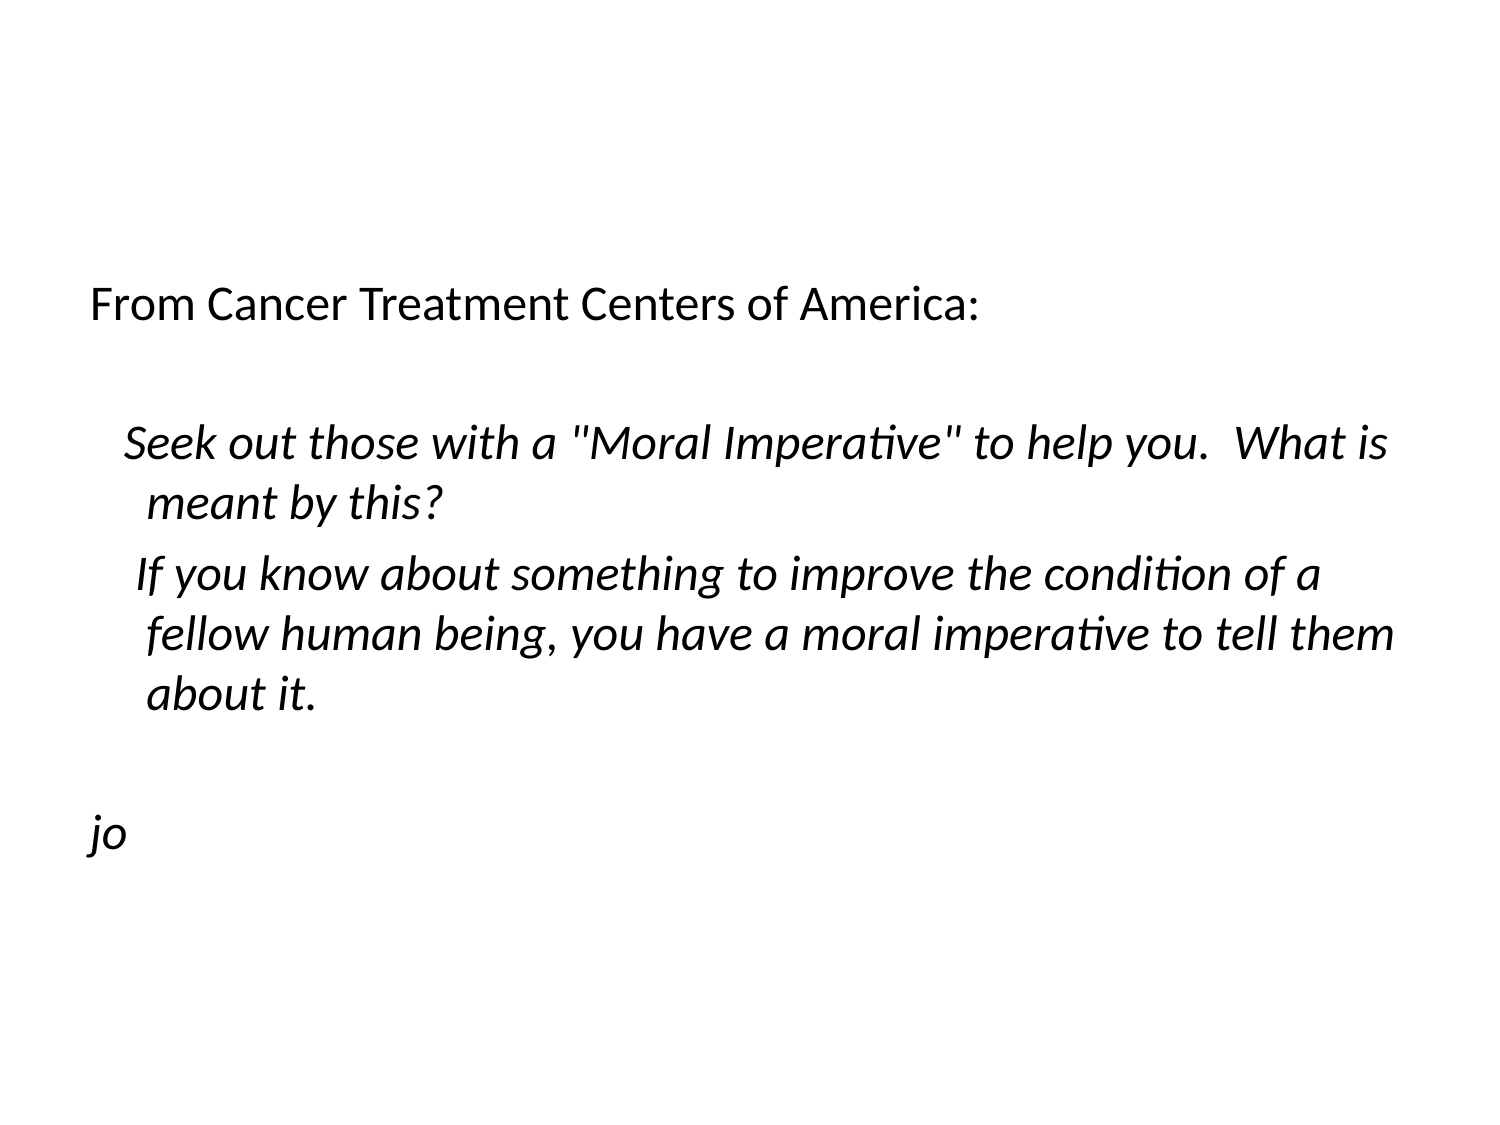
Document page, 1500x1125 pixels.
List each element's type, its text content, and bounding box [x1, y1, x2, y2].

list From Cancer Treatment Centers of America: Seek out those with a "Moral Imperative" to help you. What is meant by this? If you know about something to improve the condition of a fellow human being, you have a moral imperative to tell them about it. jo [75, 262, 1425, 1005]
